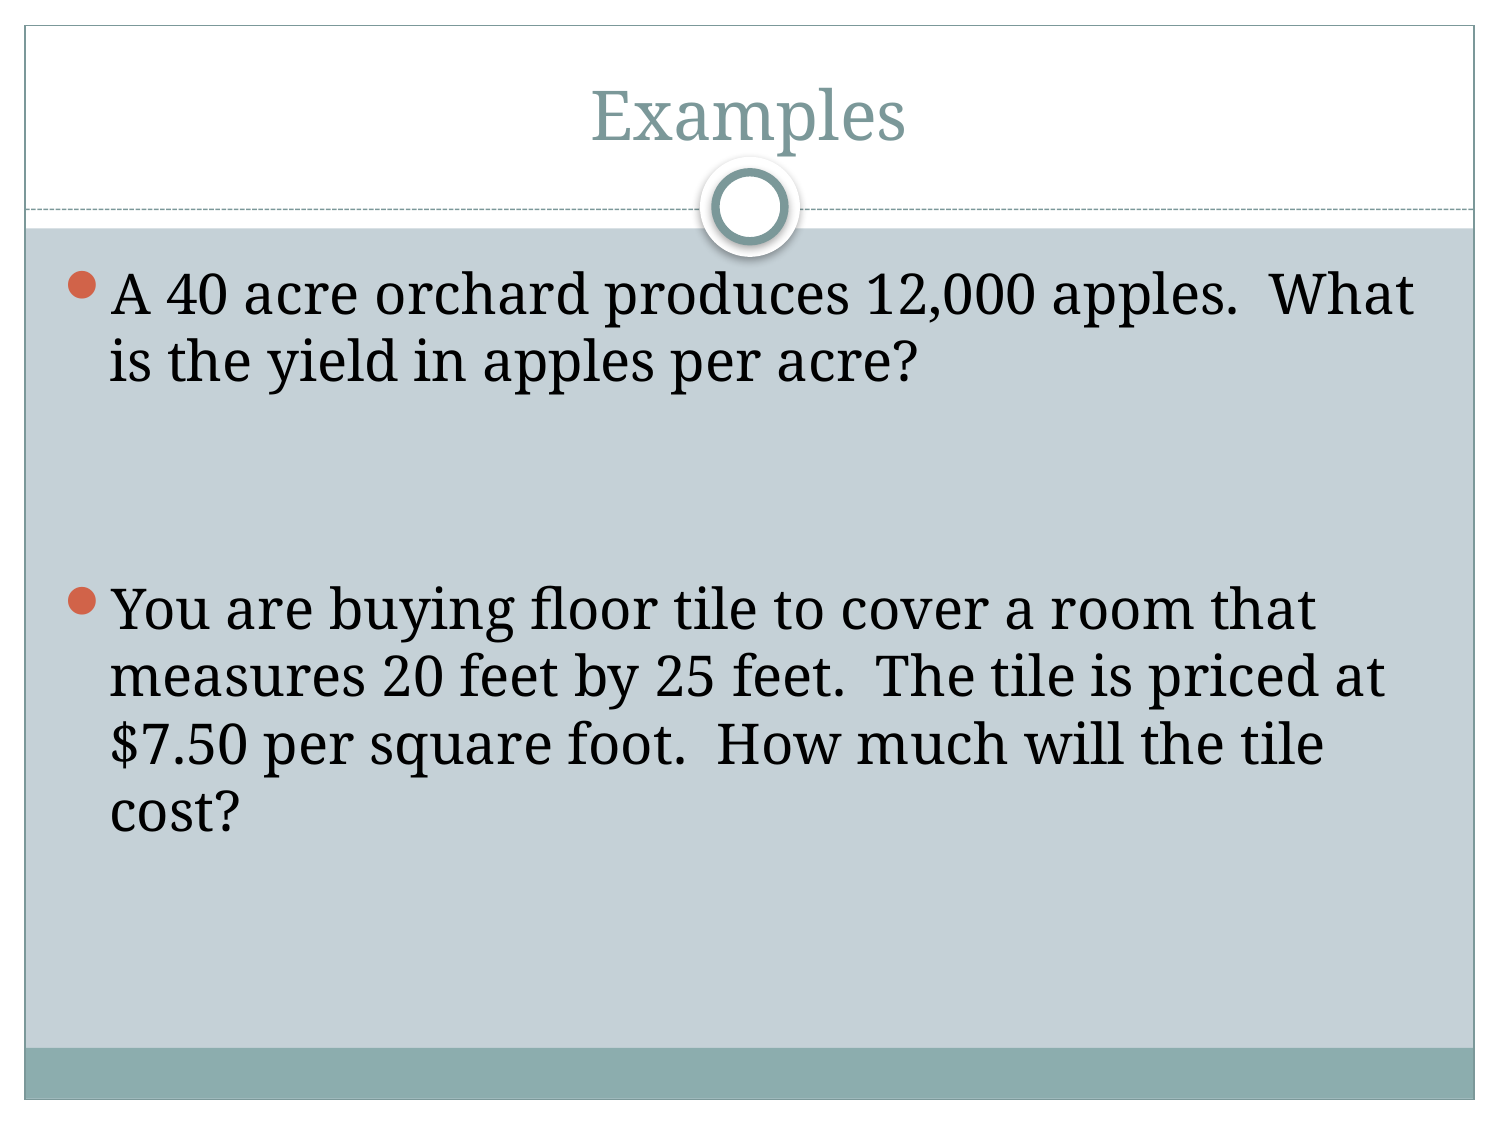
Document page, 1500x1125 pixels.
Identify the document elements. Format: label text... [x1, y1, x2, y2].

list A 40 acre orchard produces 12,000 apples. What is the yield in apples per acre? You are buying floor tile to cover a room that measures 20 feet by 25 feet. The tile is priced at $7.50 per square foot. How much will the tile cost? [49, 250, 1445, 1001]
title Examples [49, 37, 1450, 162]
